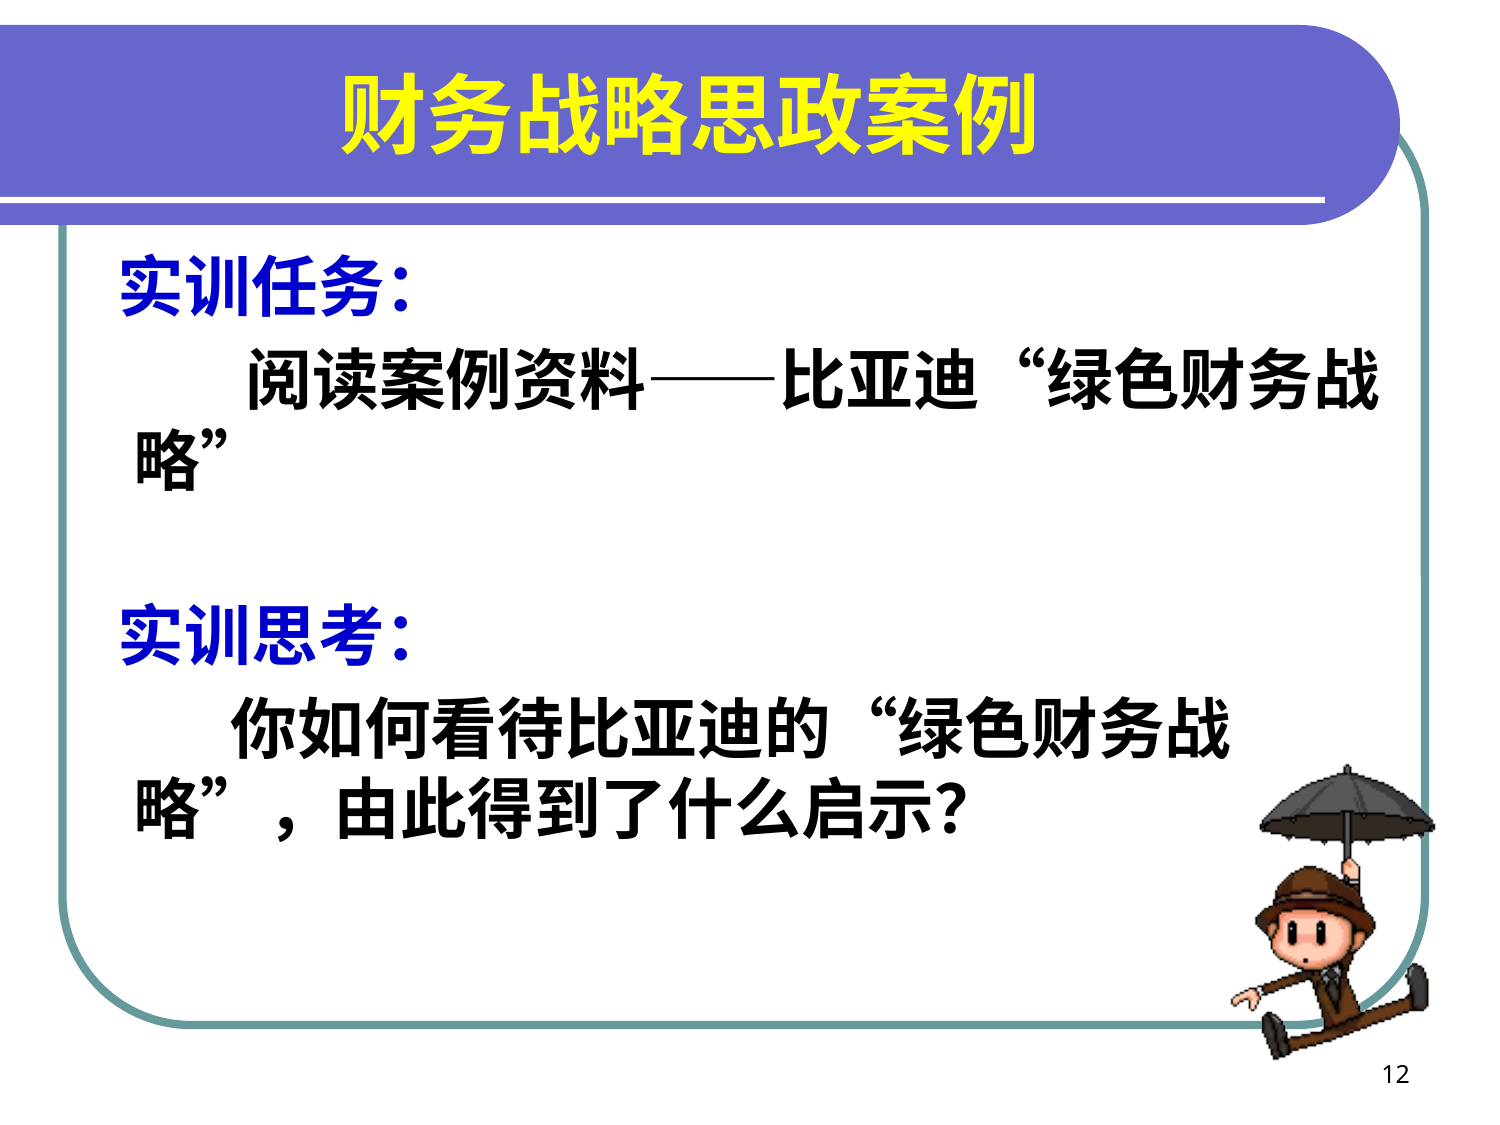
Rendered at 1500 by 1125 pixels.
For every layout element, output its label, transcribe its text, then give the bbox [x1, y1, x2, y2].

list 实训任务： 阅读案例资料——比亚迪“绿色财务战略” 实训思考： 你如何看待比亚迪的“绿色财务战略”，由此得到了什么启示？ [62, 237, 1410, 976]
picture [1173, 749, 1500, 1074]
slide_number 12 [1074, 1024, 1426, 1101]
title 财务战略思政案例 [31, 37, 1348, 188]
